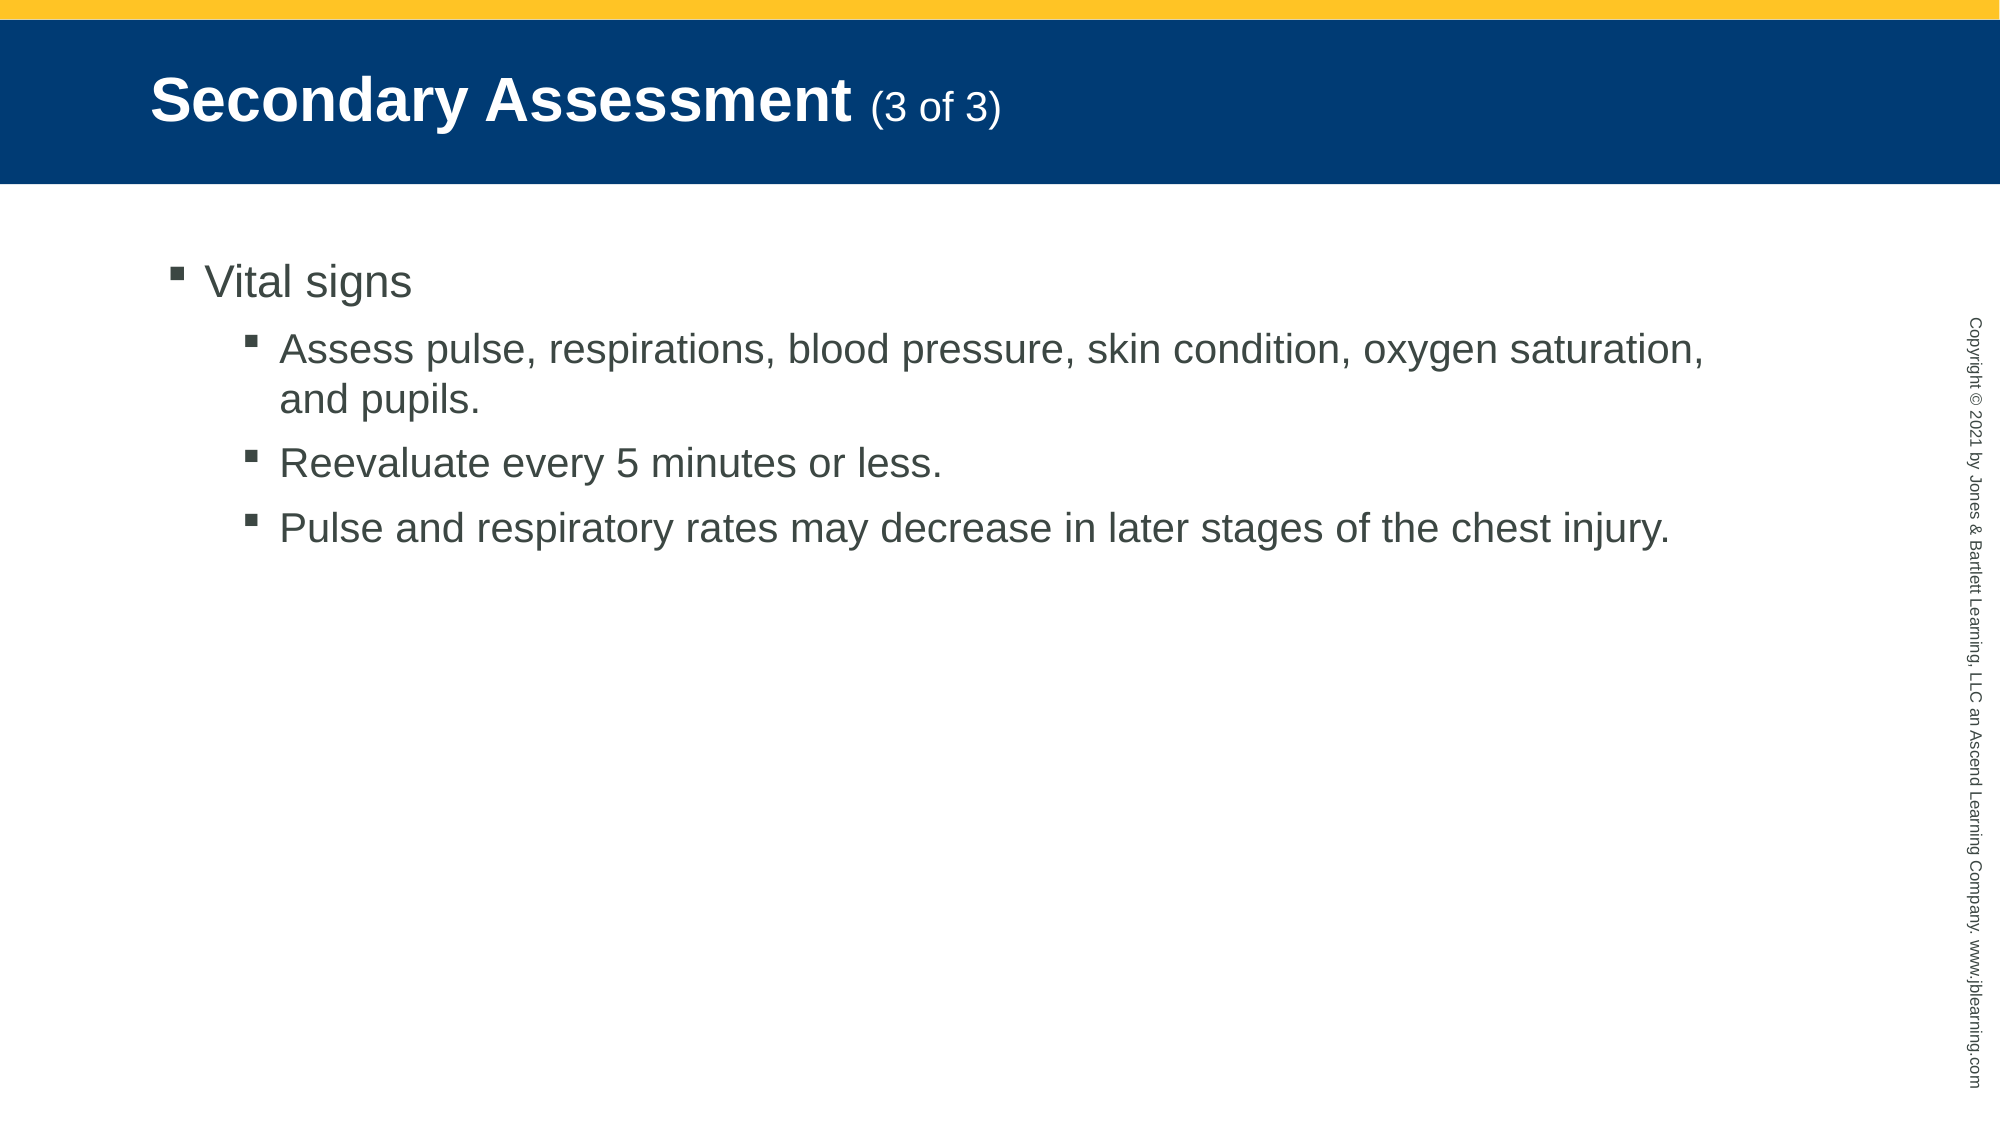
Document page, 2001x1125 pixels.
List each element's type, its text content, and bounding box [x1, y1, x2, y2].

list Vital signs Assess pulse, respirations, blood pressure, skin condition, oxygen saturation, and pupils. Reevaluate every 5 minutes or less. Pulse and respiratory rates may decrease in later stages of the chest injury. [151, 244, 1780, 1016]
title Secondary Assessment (3 of 3) [0, 19, 2000, 185]
